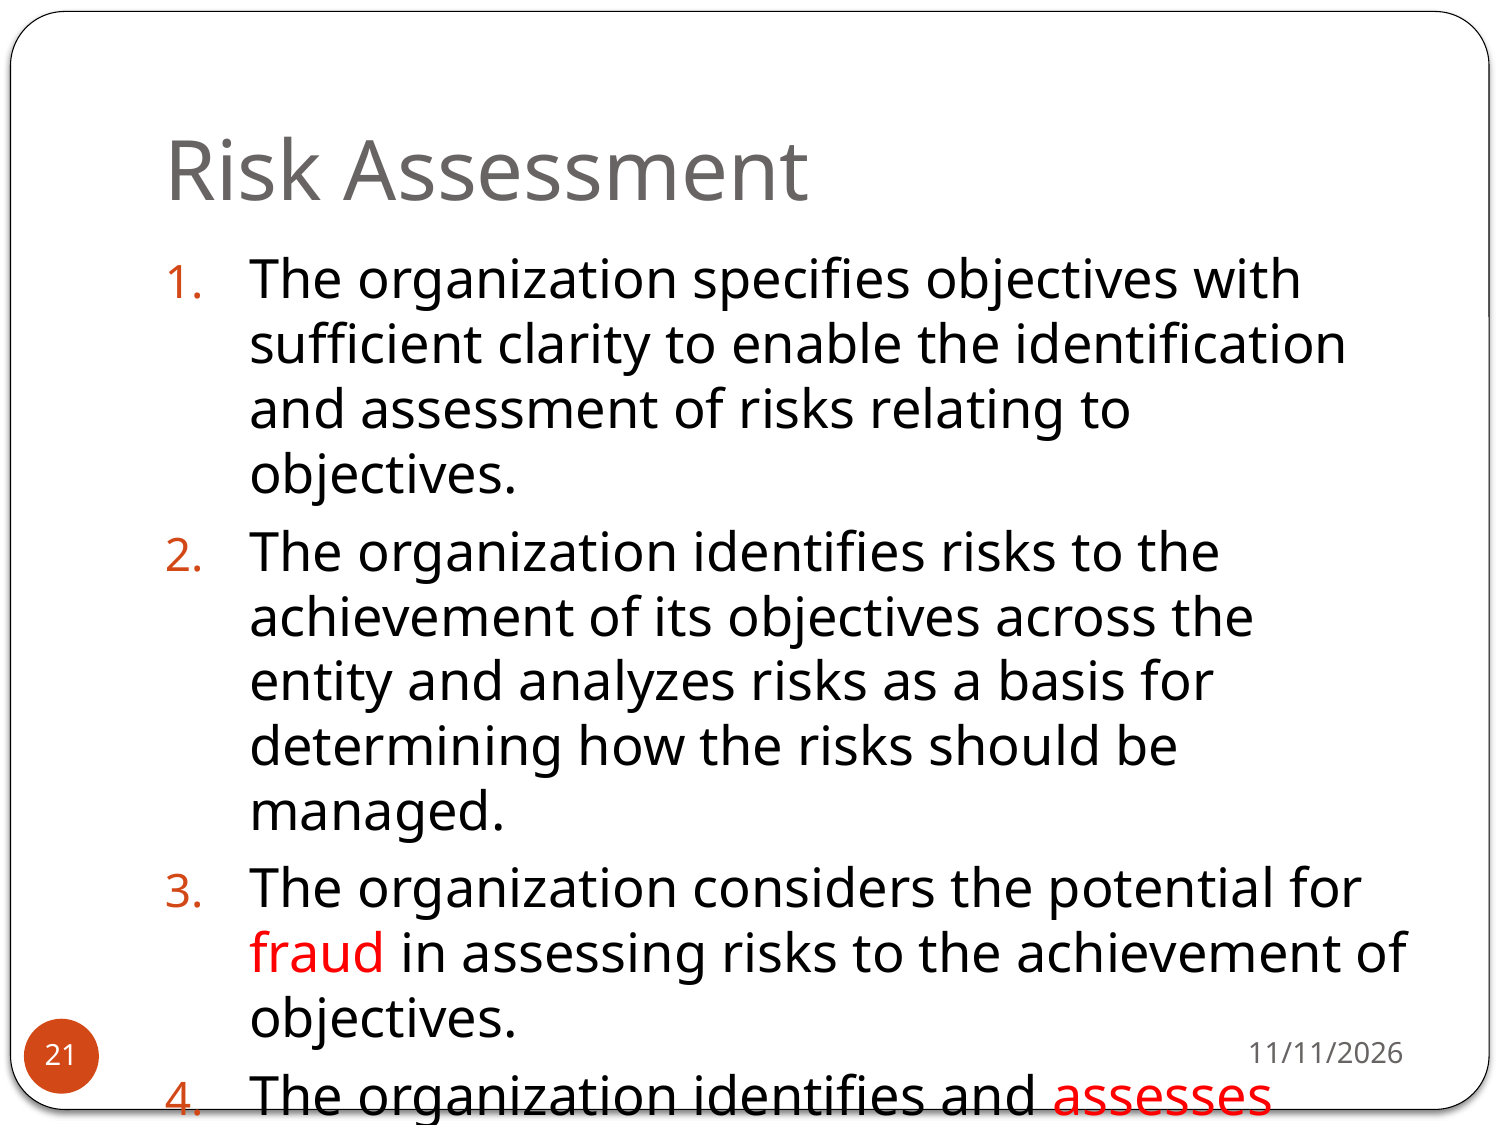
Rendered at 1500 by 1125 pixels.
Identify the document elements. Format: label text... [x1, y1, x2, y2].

title Risk Assessment [150, 45, 1425, 233]
slide_number 21 [23, 1018, 99, 1094]
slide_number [1012, 1015, 1419, 1094]
list The organization specifies objectives with sufficient clarity to enable the identification and assessment of risks relating to objectives. The organization identifies risks to the achievement of its objectives across the entity and analyzes risks as a basis for determining how the risks should be managed. The organization considers the potential for fraud in assessing risks to the achievement of objectives. The organization identifies and assesses changes that could significantly impact the system of internal control. [150, 237, 1425, 988]
